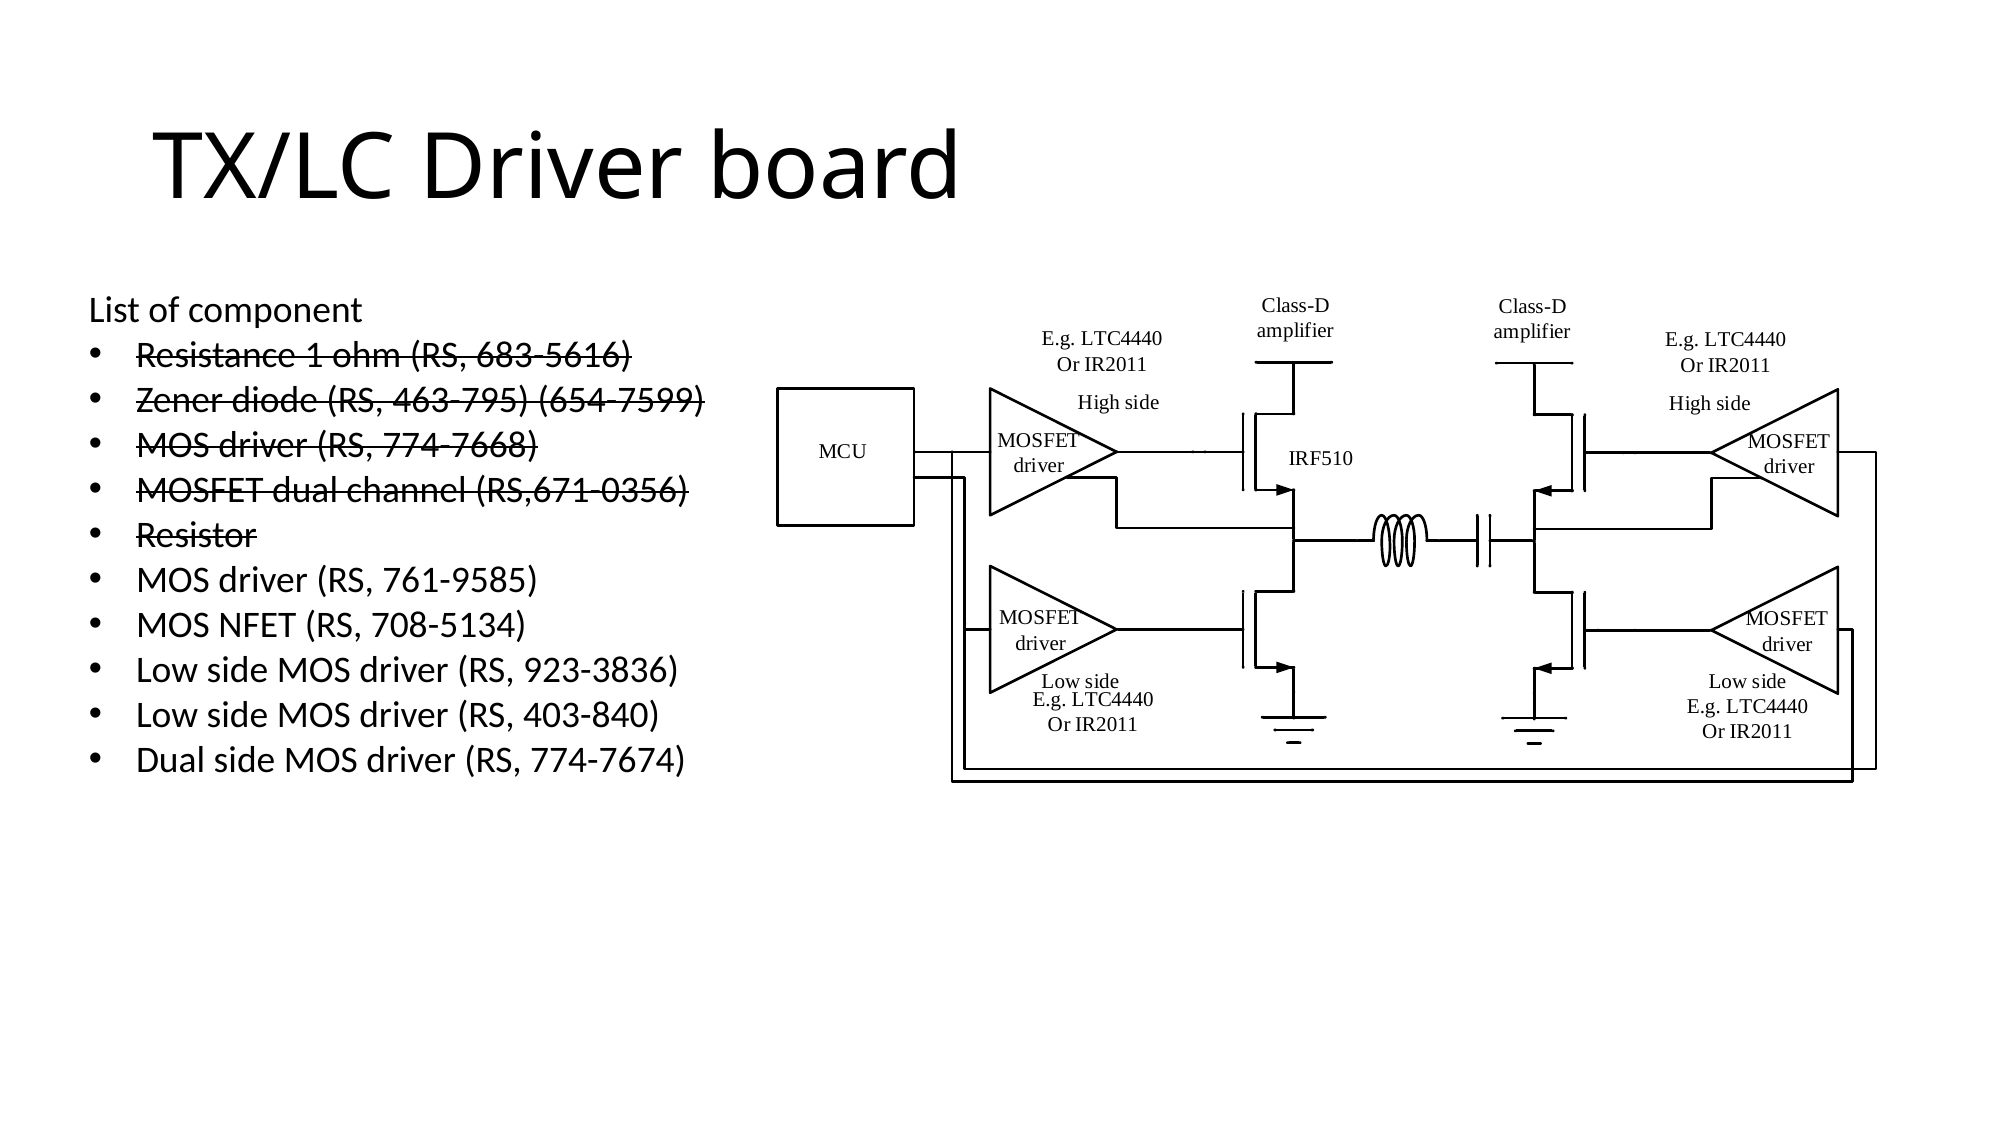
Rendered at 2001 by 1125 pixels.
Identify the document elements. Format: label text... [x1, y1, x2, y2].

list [774, 286, 1878, 784]
title TX/LC Driver board [137, 59, 1863, 278]
text_box List of component Resistance 1 ohm (RS, 683-5616) Zener diode (RS, 463-795) (654-7599) MOS driver (RS, 774-7668) MOSFET dual channel (RS,671-0356) Resistor MOS driver (RS, 761-9585) MOS NFET (RS, 708-5134) Low side MOS driver (RS, 923-3836) Low side MOS driver (RS, 403-840) Dual side MOS driver (RS, 774-7674) [74, 277, 720, 787]
